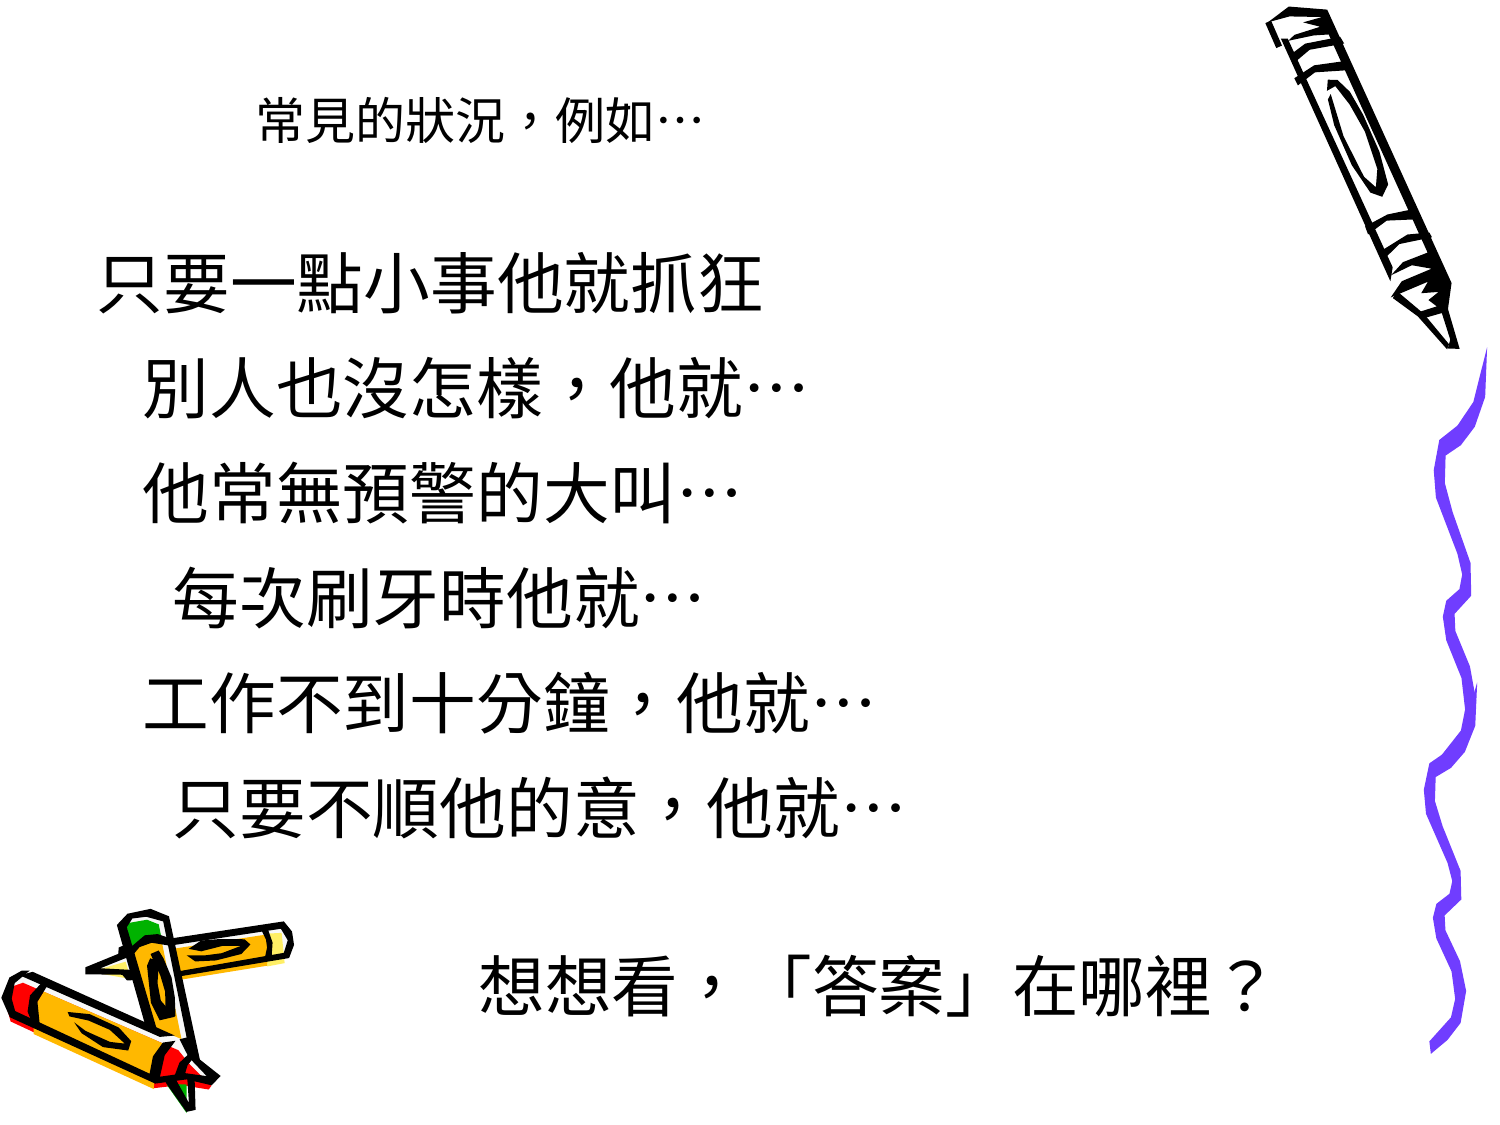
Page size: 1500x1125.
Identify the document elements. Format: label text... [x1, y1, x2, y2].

text_box 想想看，「答案」在哪裡？ [351, 937, 1407, 1033]
text_box 只要一點小事他就抓狂 別人也沒怎樣，他就… 他常無預警的大叫… 每次刷牙時他就… 工作不到十分鐘，他就… 只要不順他的意，他就… [81, 234, 1090, 854]
text_box 常見的狀況，例如… [117, 81, 844, 157]
